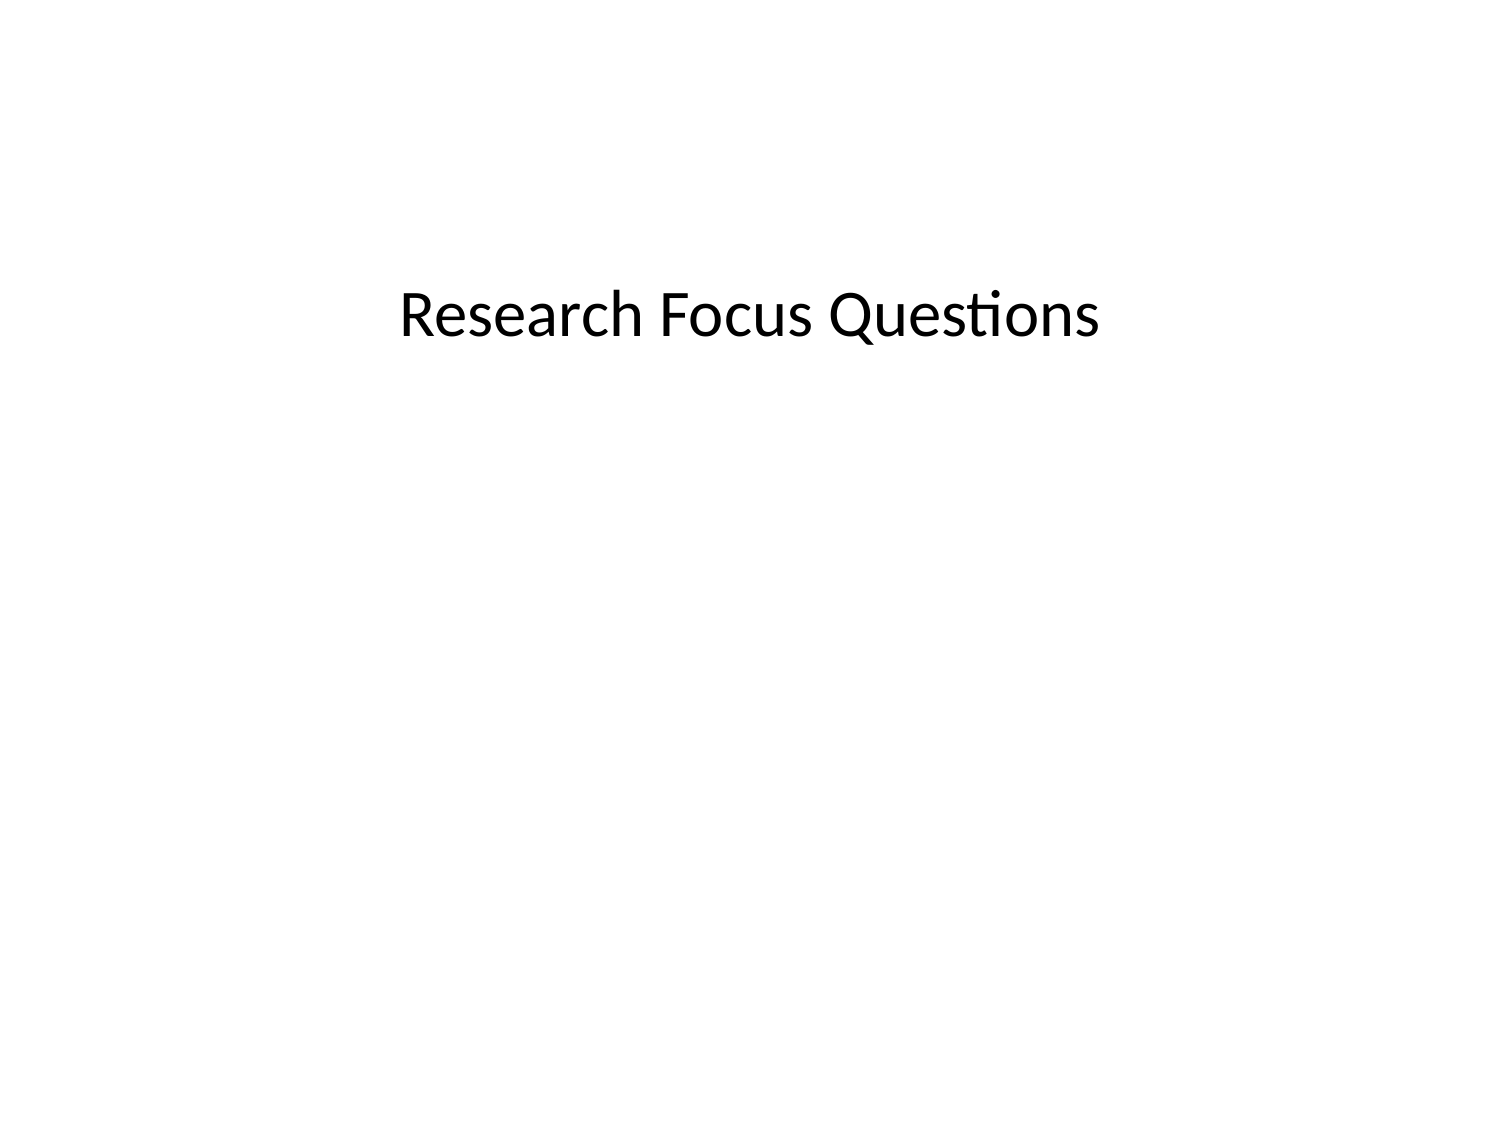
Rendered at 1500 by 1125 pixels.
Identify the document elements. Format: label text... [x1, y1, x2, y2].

list Research Focus Questions [75, 262, 1425, 1005]
